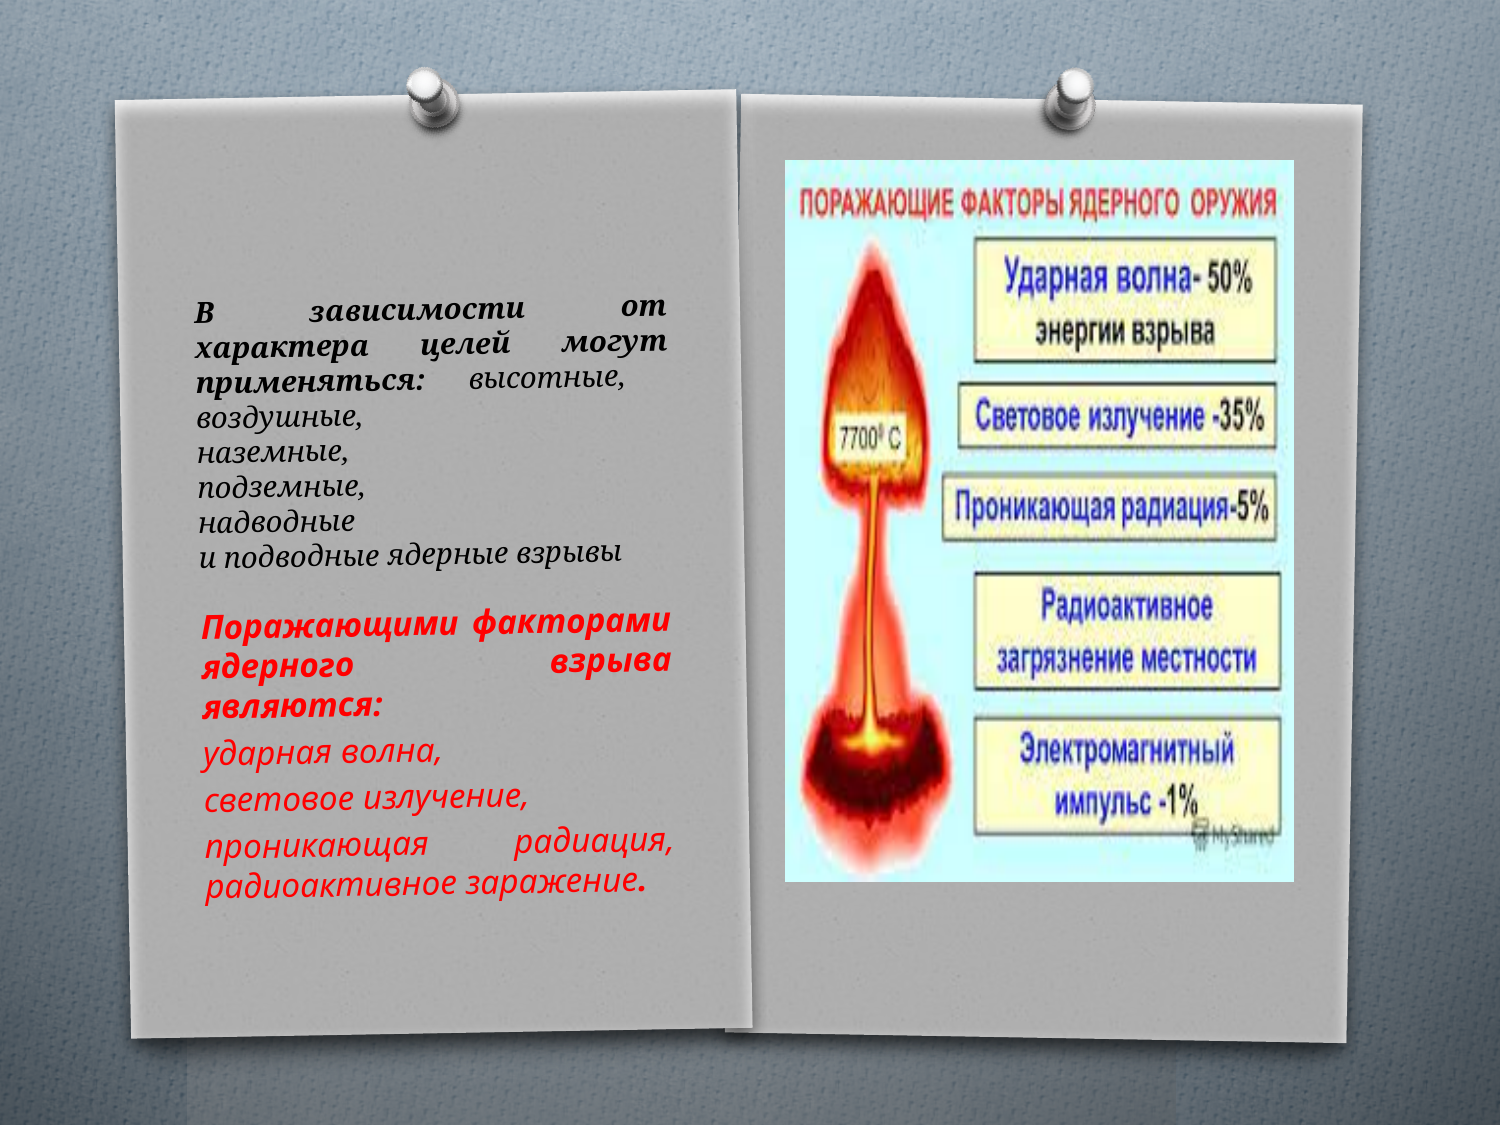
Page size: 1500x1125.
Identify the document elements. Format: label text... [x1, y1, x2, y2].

list Поражающими факторами ядерного взрыва являются: ударная волна, световое излучение, проникающая радиация, радиоактивное заражение. [185, 590, 692, 944]
picture [1016, 41, 1138, 160]
picture [375, 33, 497, 157]
title В зависимости от характера целей могут применяться: высотные, воздушные, наземные, подземные, надводные и подводные ядерные взрывы [179, 326, 687, 583]
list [785, 160, 1294, 882]
